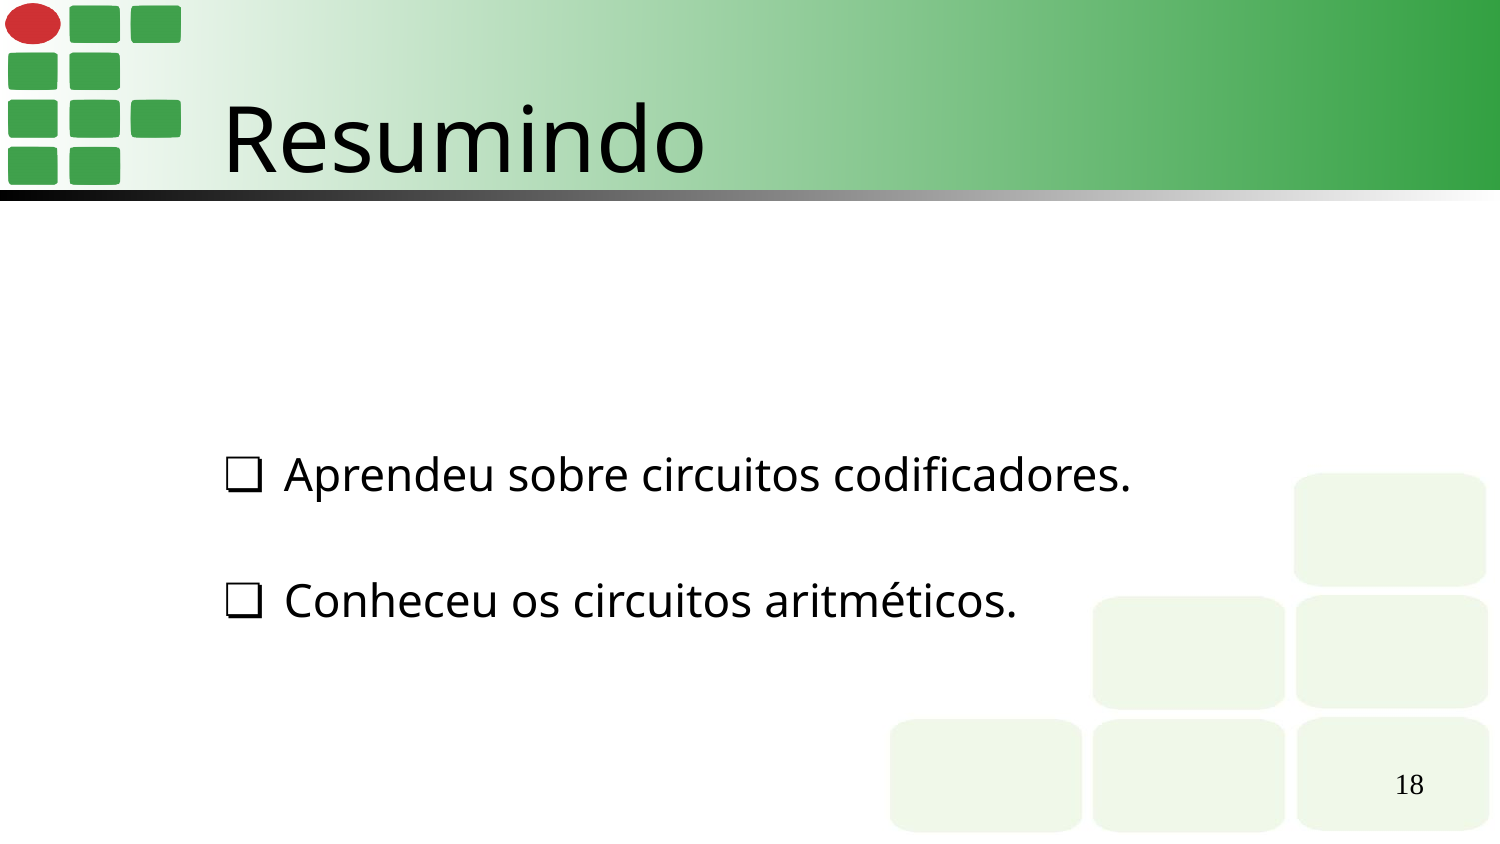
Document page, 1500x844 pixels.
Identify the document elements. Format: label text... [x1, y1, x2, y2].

text_box Aprendeu sobre circuitos codificadores. Conheceu os circuitos aritméticos. [193, 248, 1469, 769]
picture [5, 3, 181, 185]
slide_number ‹#› [1075, 769, 1425, 827]
picture [803, 441, 1495, 835]
text_box Resumindo [206, 26, 1468, 207]
